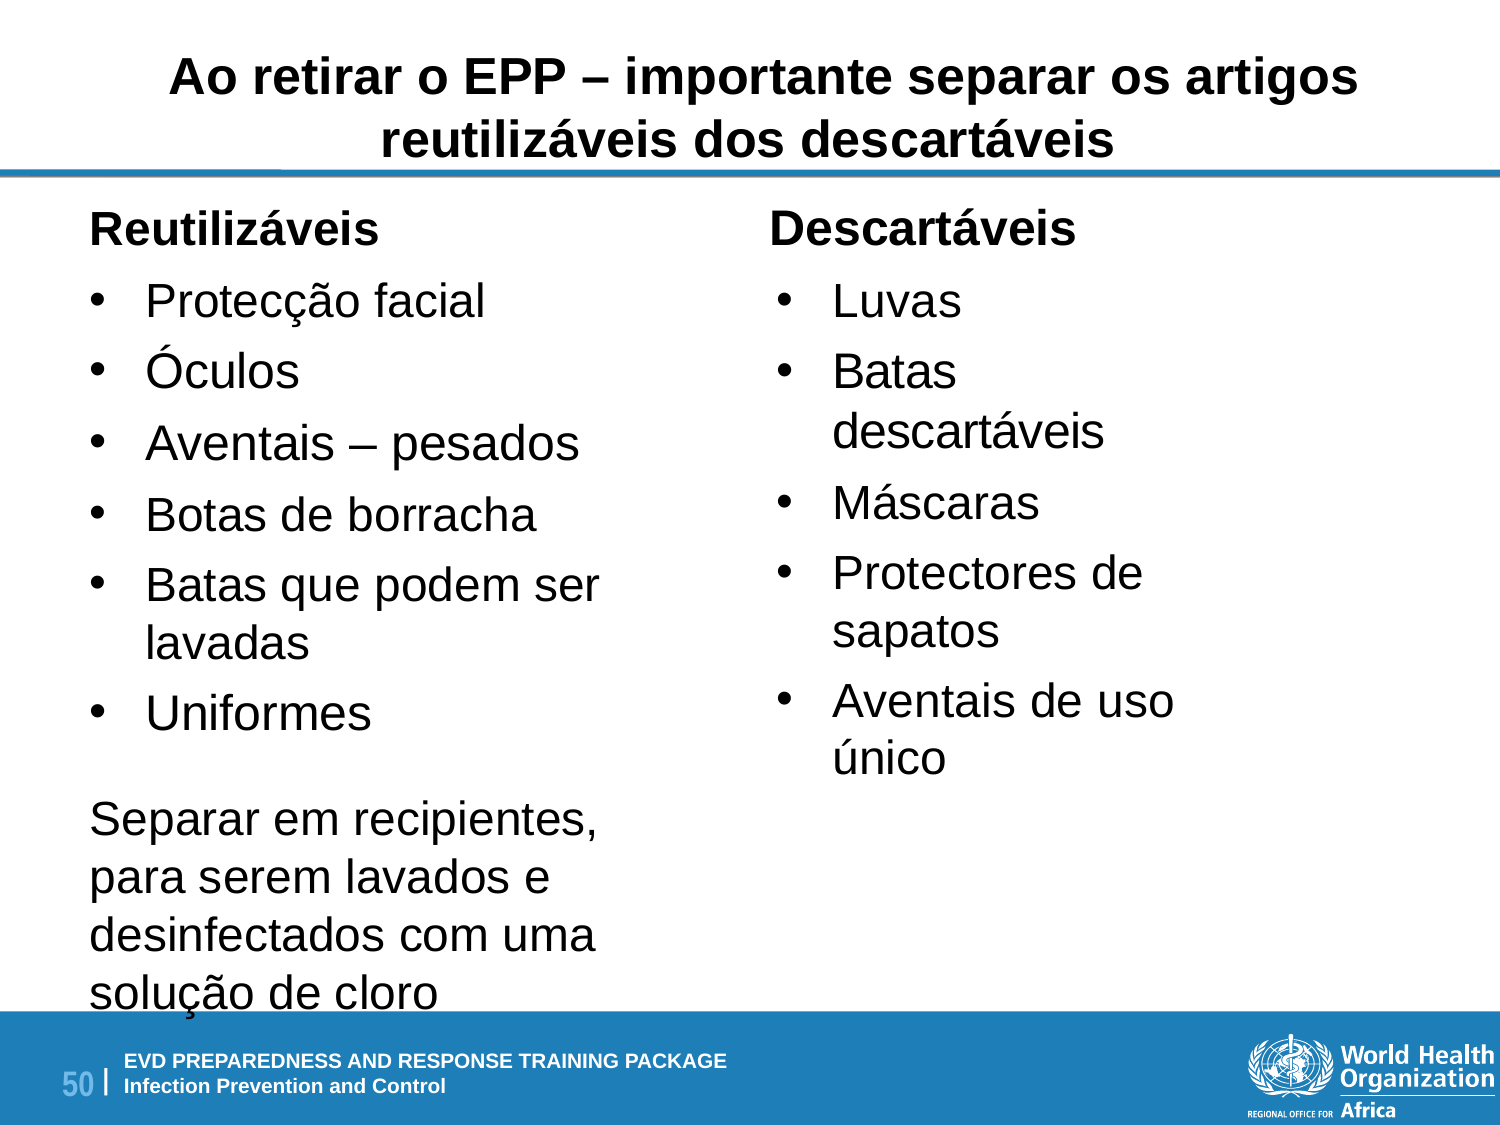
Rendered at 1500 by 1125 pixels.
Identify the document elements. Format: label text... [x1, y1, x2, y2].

text_box Separar em recipientes, para serem lavados e desinfectados com uma solução de cloro [87, 786, 684, 1019]
text_box Luvas Batas descartáveis Máscaras Protectores de sapatos Aventais de uso único [774, 270, 1240, 785]
text_box Protecção facial Óculos Aventais – pesados Botas de borracha Batas que podem ser lavadas Uniformes [87, 270, 610, 741]
text_box Reutilizáveis Descartáveis [87, 196, 1140, 256]
text_box Ao retirar o EPP – importante separar os artigos reutilizáveis dos descartáveis [107, 42, 1388, 168]
